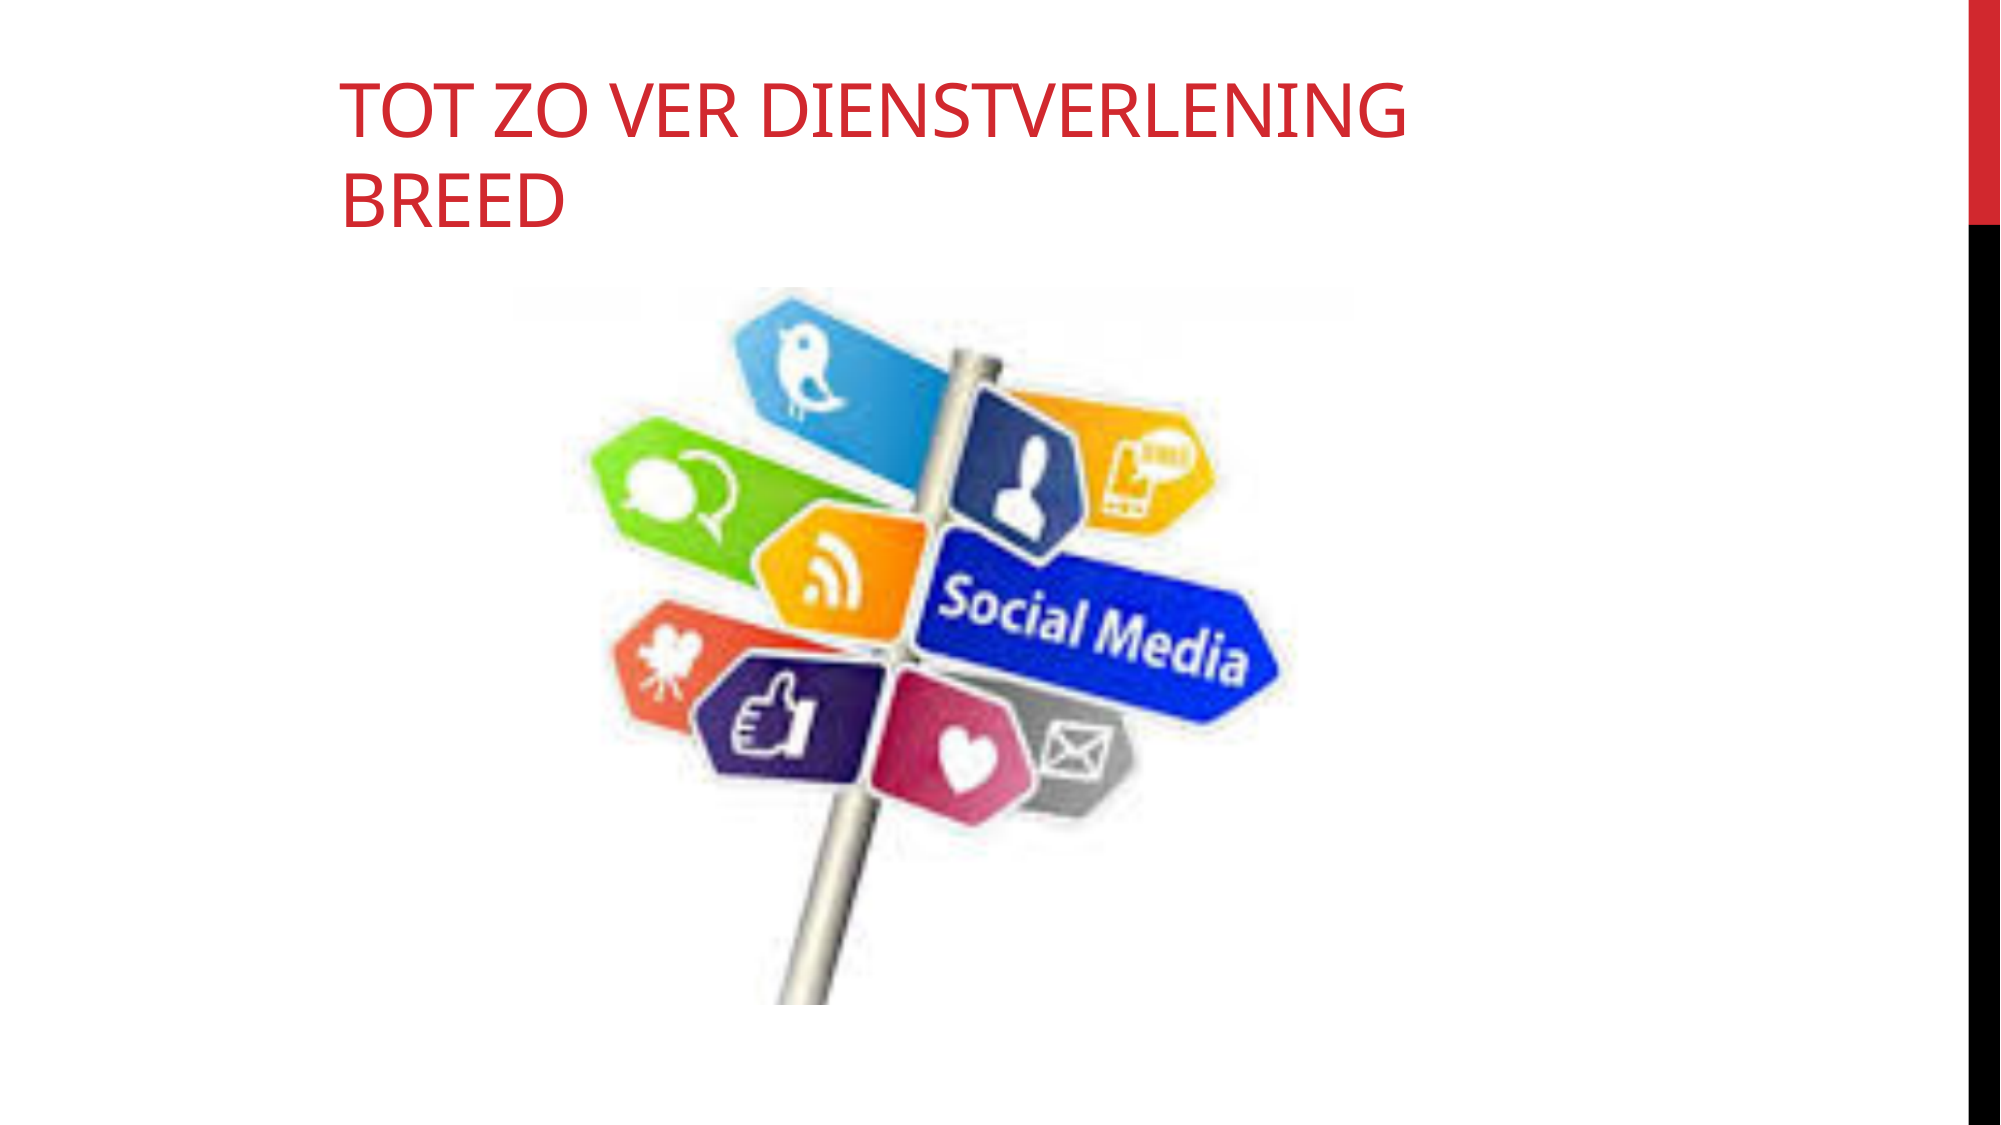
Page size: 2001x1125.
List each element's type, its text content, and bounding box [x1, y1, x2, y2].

title Tot zo ver Dienstverlening breed [324, 25, 1520, 250]
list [512, 286, 1354, 1006]
